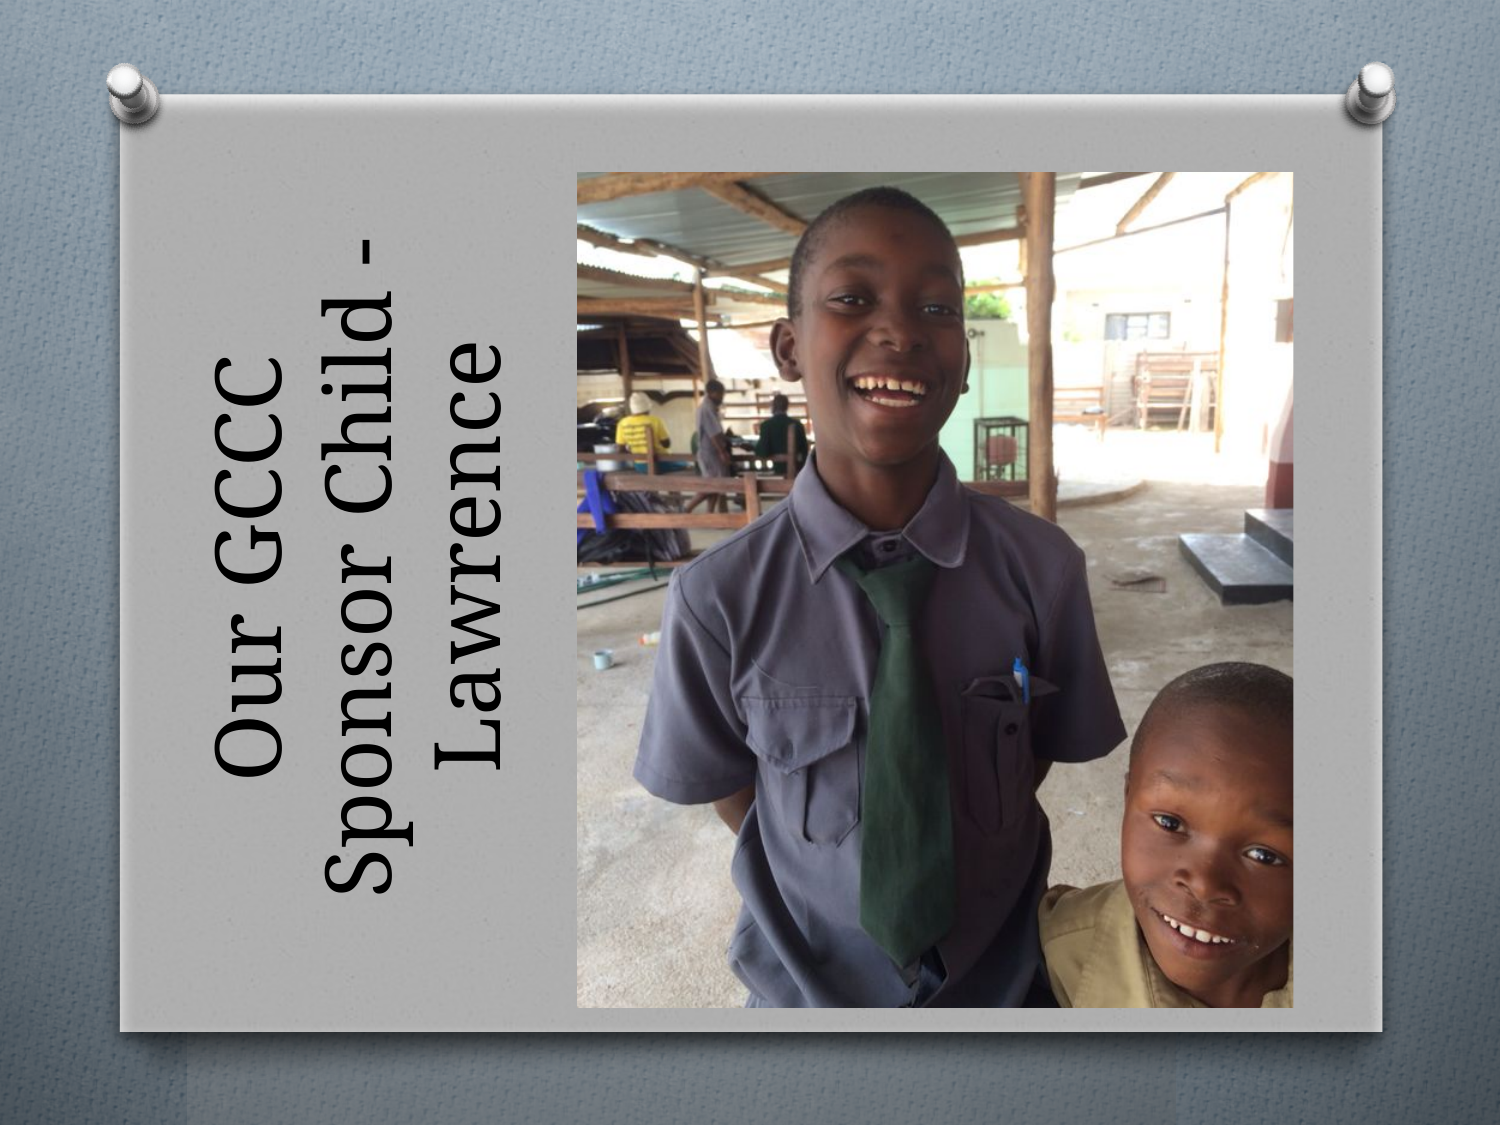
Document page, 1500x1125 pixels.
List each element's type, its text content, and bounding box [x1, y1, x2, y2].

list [572, 172, 1294, 1008]
picture [75, 29, 198, 153]
picture [1317, 35, 1439, 156]
title Our GCCC Sponsor Child - Lawrence [183, 101, 526, 1012]
